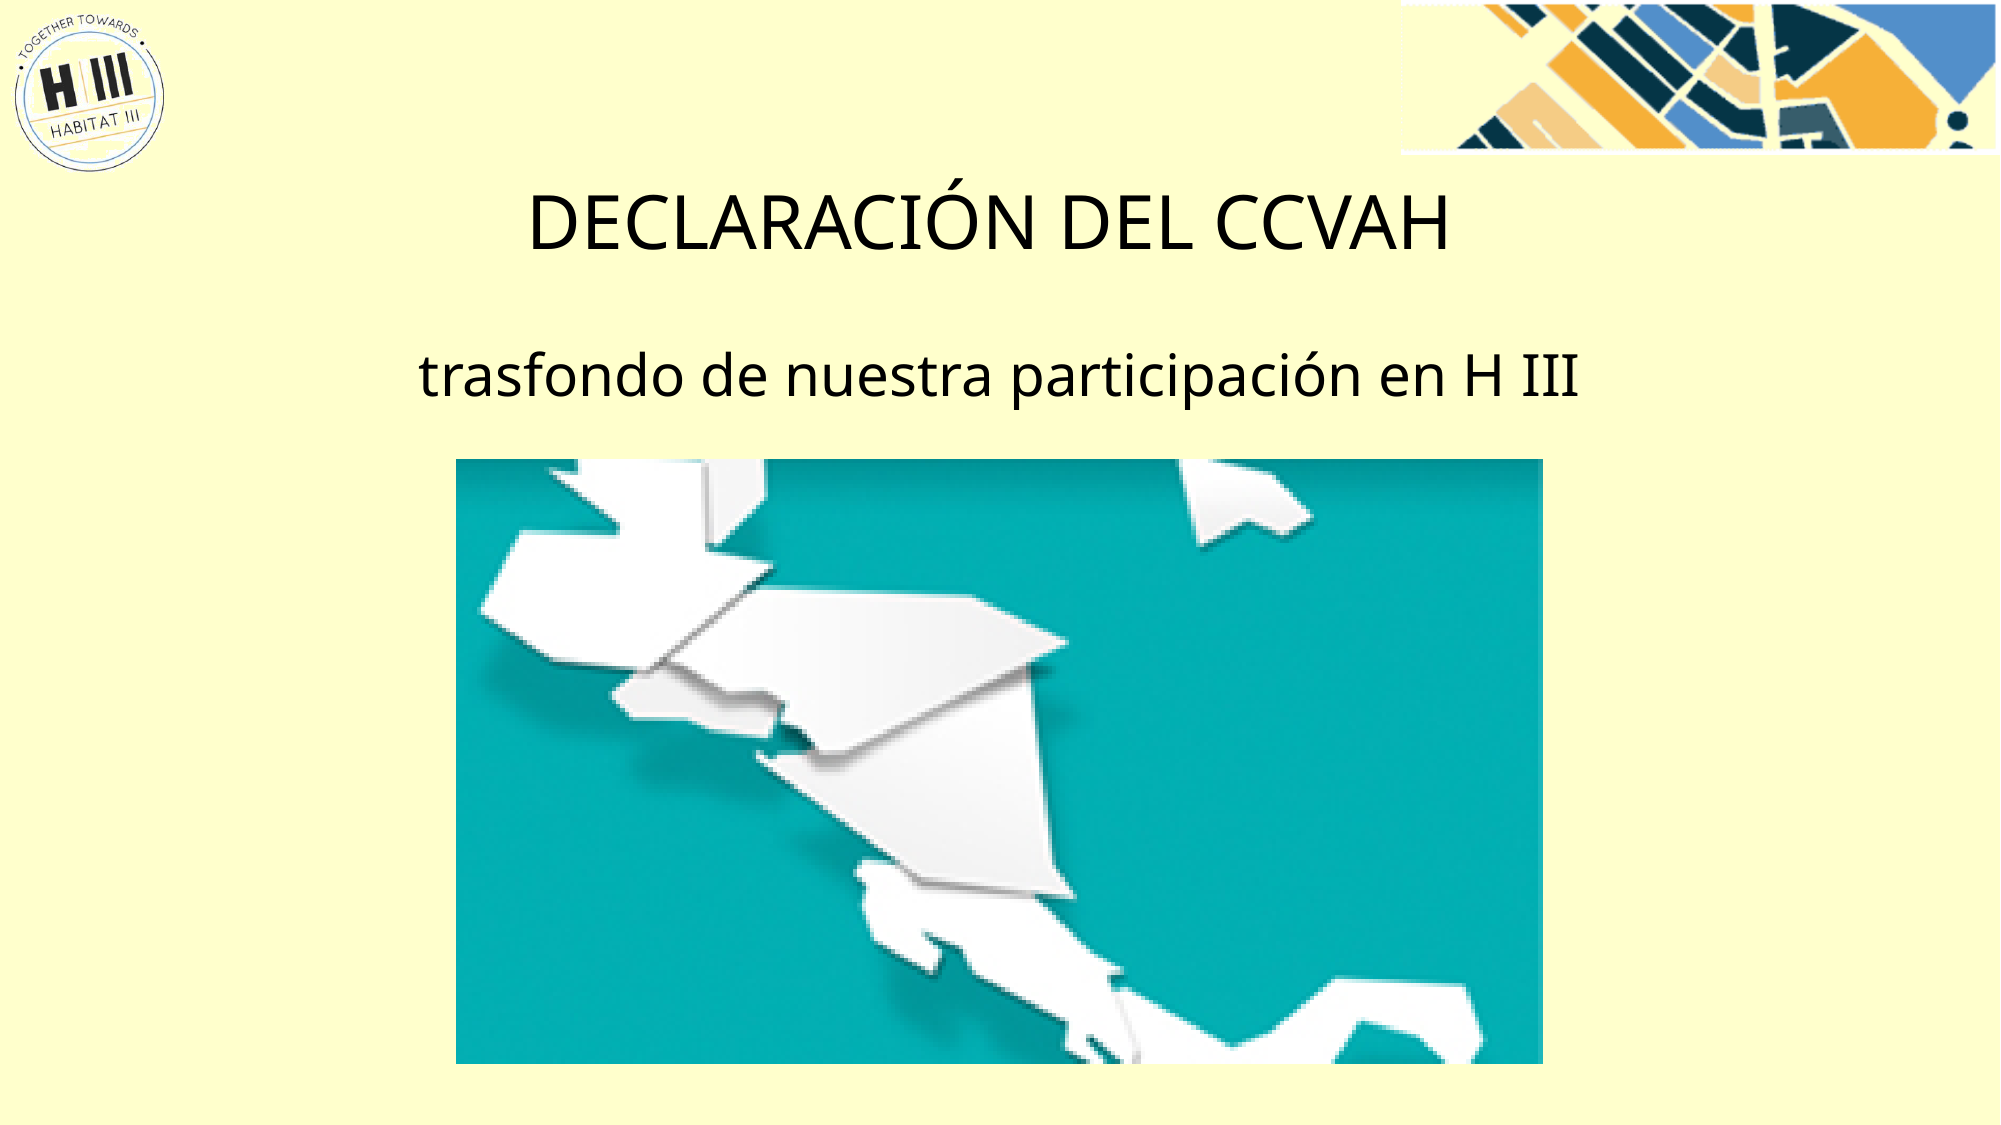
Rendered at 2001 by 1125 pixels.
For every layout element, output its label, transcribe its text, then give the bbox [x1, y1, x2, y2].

picture [1401, 0, 2000, 155]
title Declaración del CCVAH trasfondo de nuestra participación en H III [249, 325, 1750, 418]
picture [455, 459, 1543, 1064]
picture [0, 0, 179, 180]
